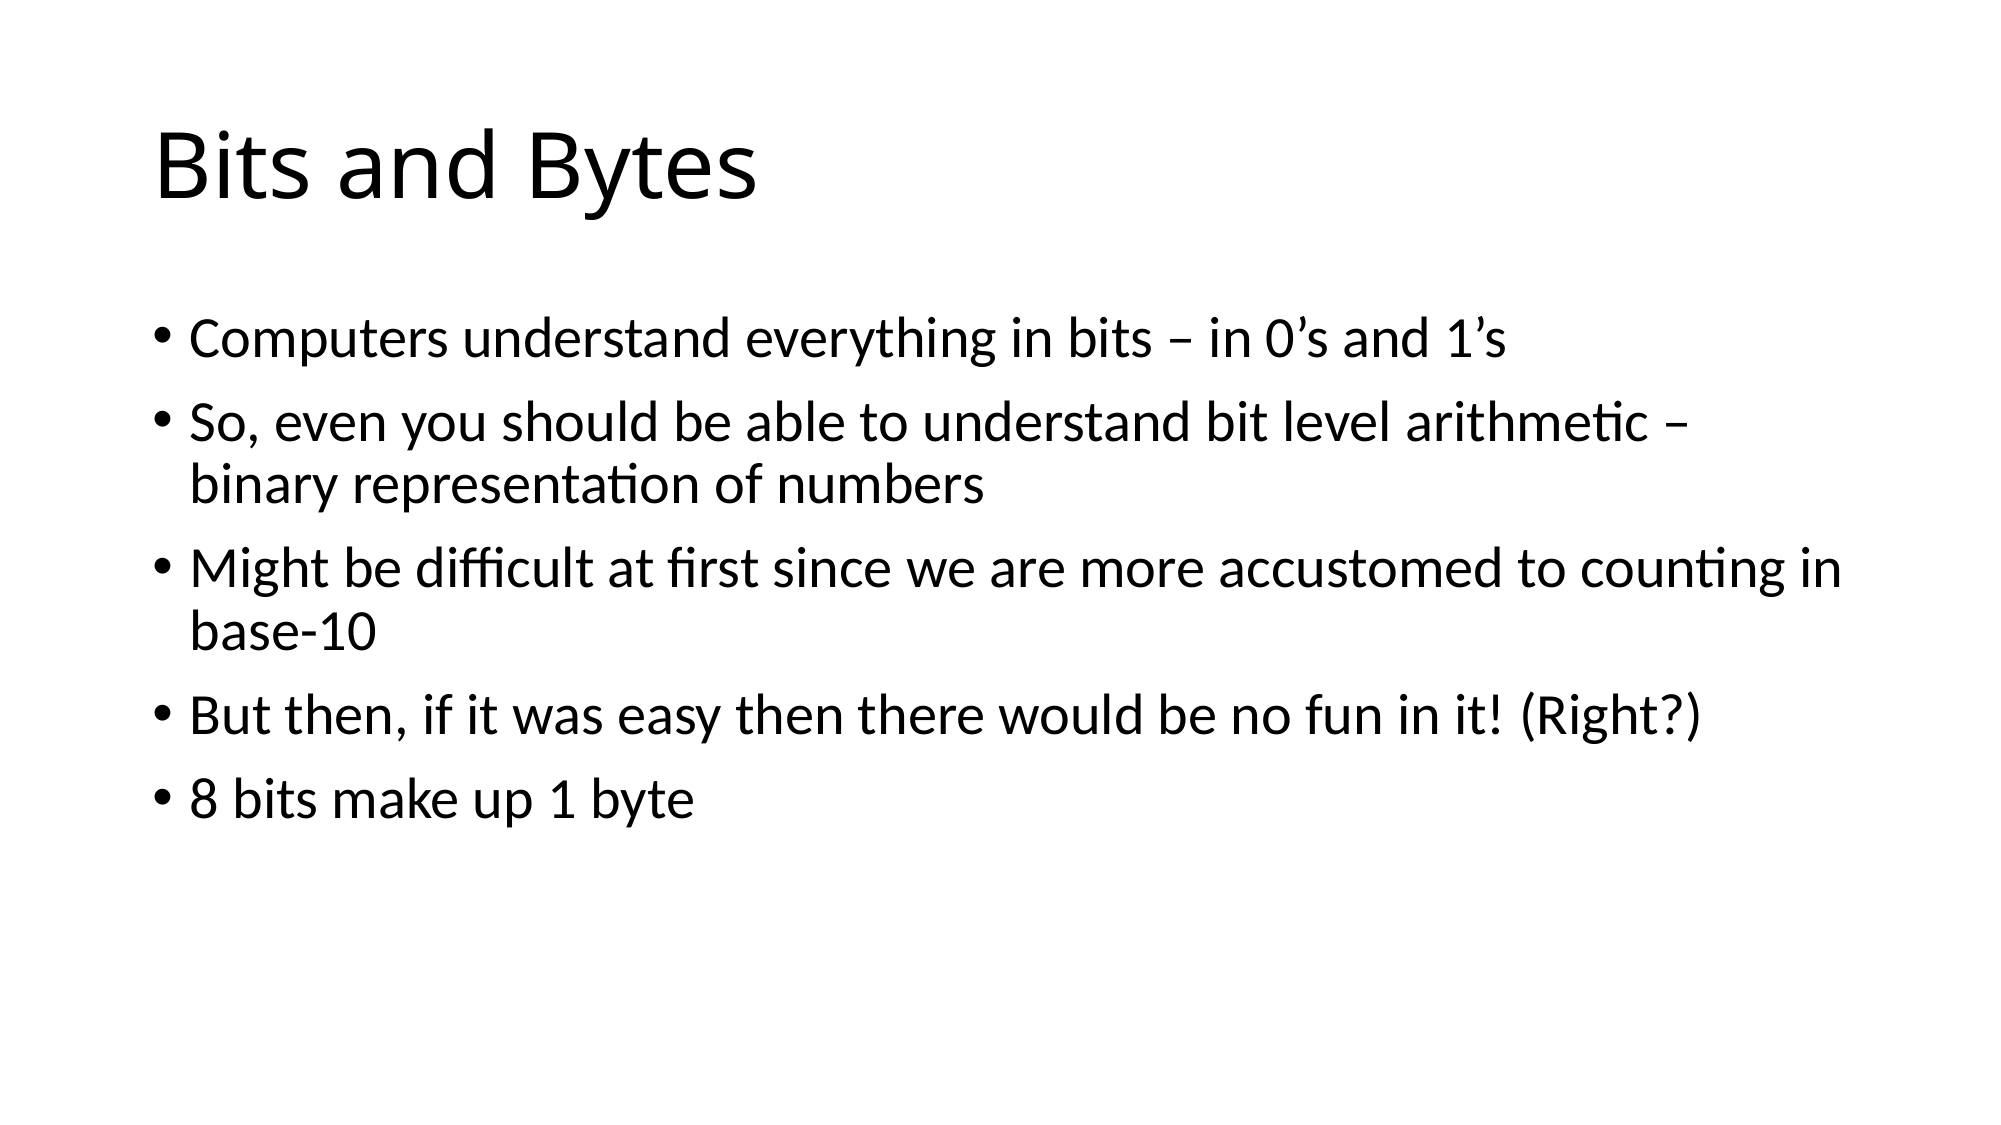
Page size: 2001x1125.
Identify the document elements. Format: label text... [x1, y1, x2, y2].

title Bits and Bytes [137, 59, 1863, 278]
list Computers understand everything in bits – in 0’s and 1’s So, even you should be able to understand bit level arithmetic – binary representation of numbers Might be difficult at first since we are more accustomed to counting in base-10 But then, if it was easy then there would be no fun in it! (Right?) 8 bits make up 1 byte [137, 299, 1863, 1014]
